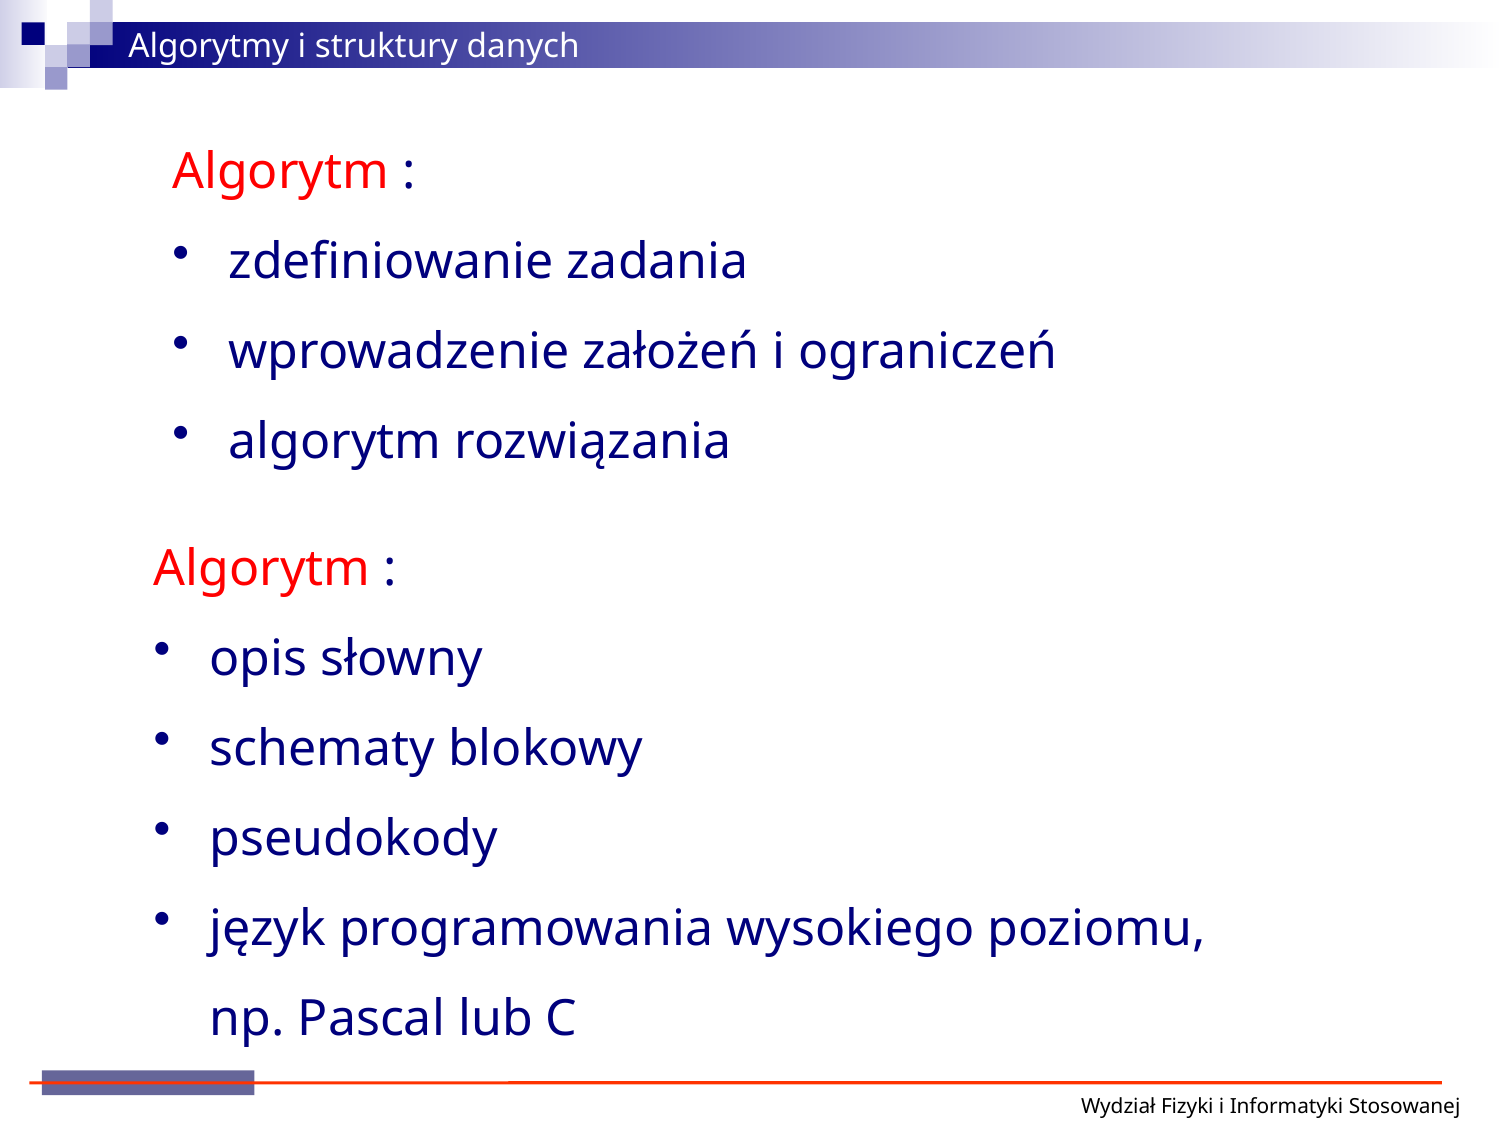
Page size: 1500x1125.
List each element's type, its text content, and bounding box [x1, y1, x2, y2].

text_box Algorytm : opis słowny schematy blokowy pseudokody język programowania wysokiego poziomu, np. Pascal lub C [138, 497, 1235, 1053]
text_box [29, 1070, 1443, 1096]
text_box Wydział Fizyki i Informatyki Stosowanej [1066, 1084, 1476, 1125]
text_box Algorytmy i struktury danych [113, 16, 749, 71]
text_box Algorytm : zdefiniowanie zadania wprowadzenie założeń i ograniczeń algorytm rozwiązania [157, 100, 1142, 476]
